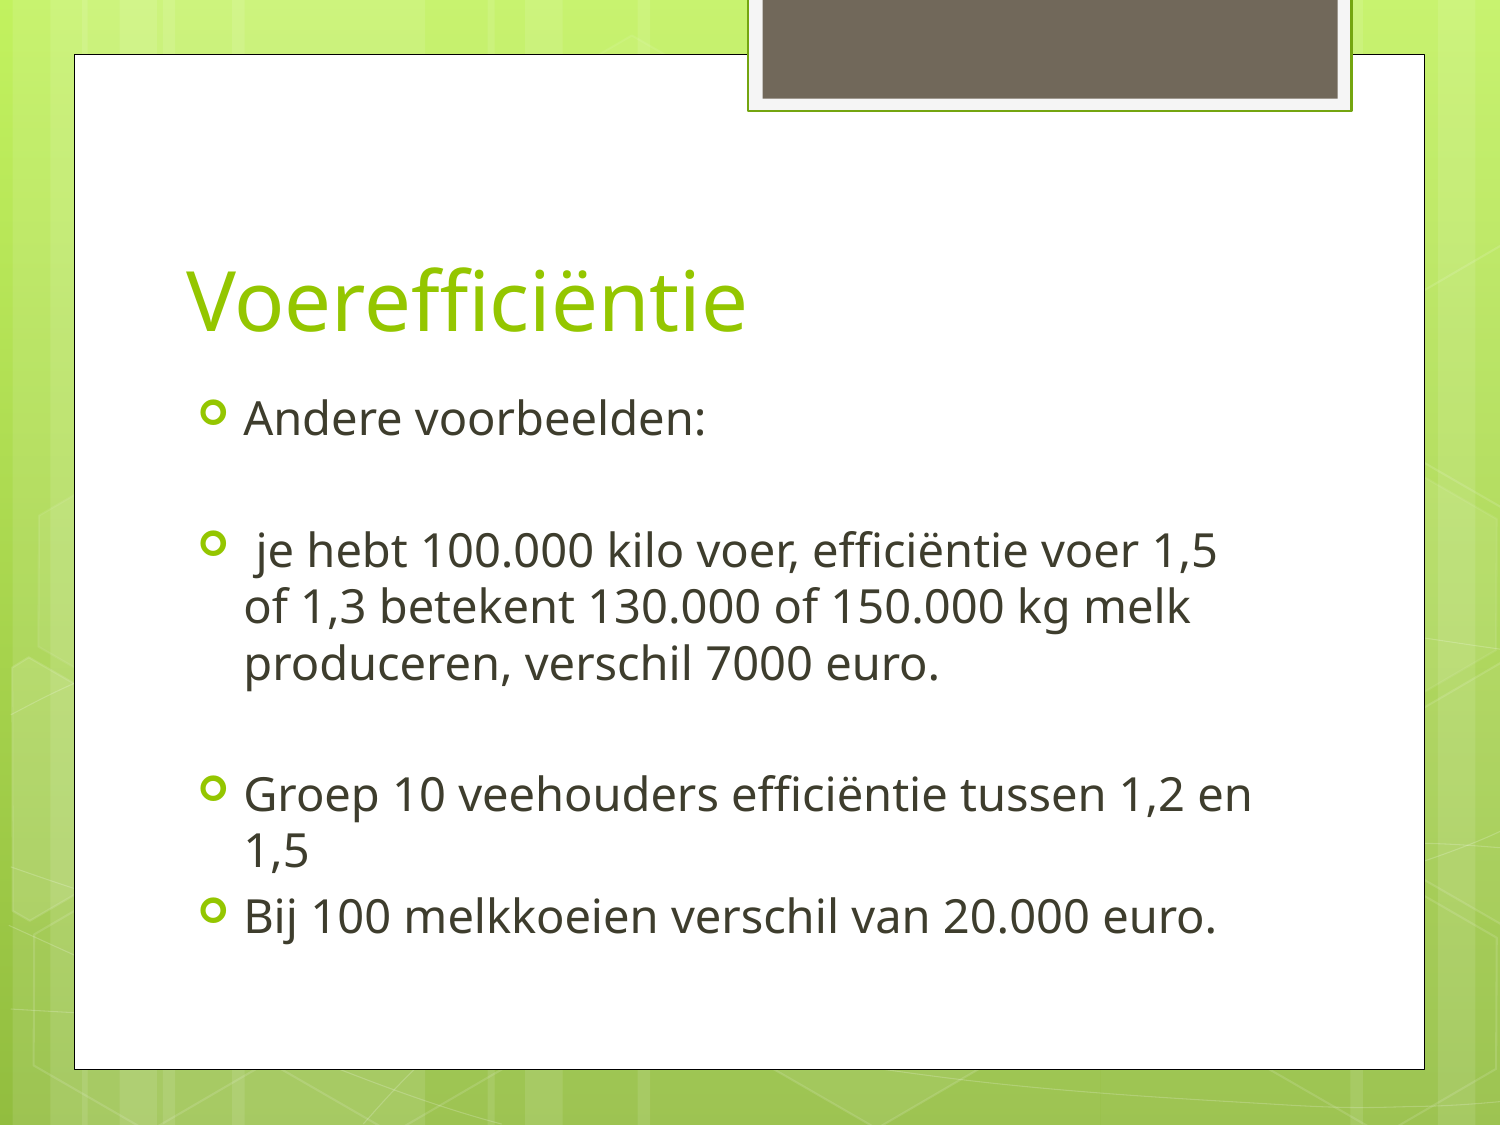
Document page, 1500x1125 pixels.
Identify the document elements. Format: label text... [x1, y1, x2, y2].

title Voerefficiëntie [171, 168, 1324, 357]
list Andere voorbeelden: je hebt 100.000 kilo voer, efficiëntie voer 1,5 of 1,3 betekent 130.000 of 150.000 kg melk produceren, verschil 7000 euro. Groep 10 veehouders efficiëntie tussen 1,2 en 1,5 Bij 100 melkkoeien verschil van 20.000 euro. [171, 381, 1283, 957]
